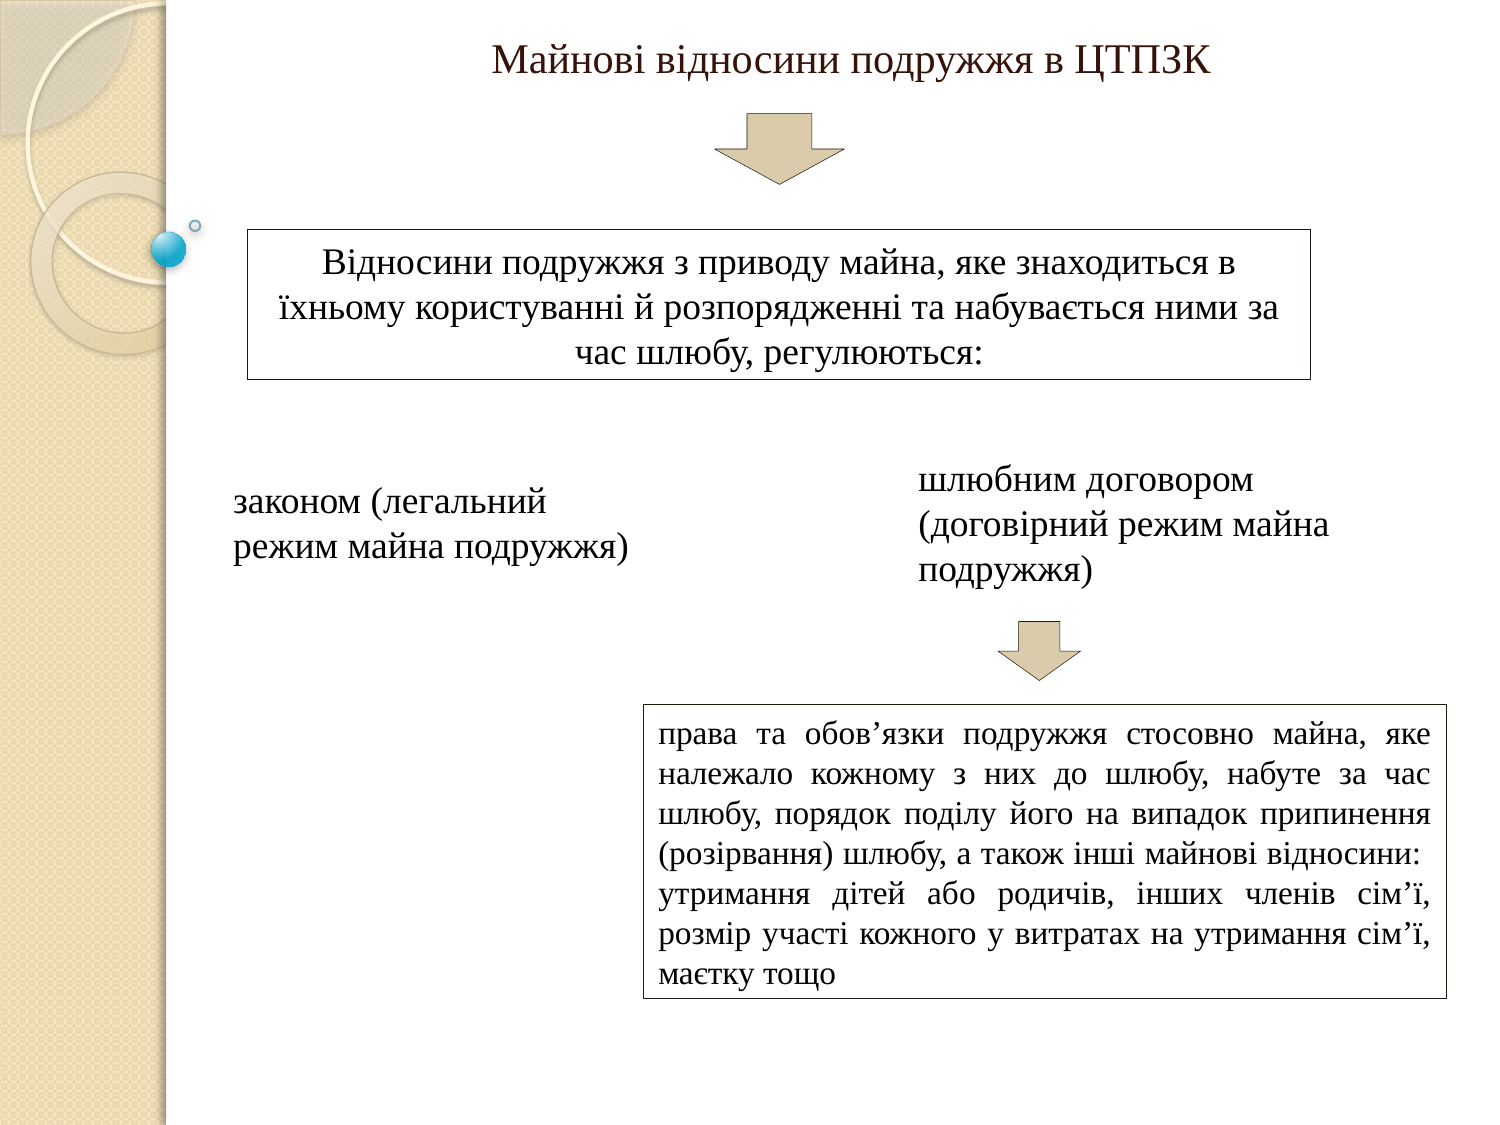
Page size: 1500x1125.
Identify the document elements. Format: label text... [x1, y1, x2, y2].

subtitle Майнові відносини подружжя в ЦТПЗК [242, 30, 1458, 90]
text_box права та обов’язки подружжя стосовно майна, яке належало кожному з них до шлюбу, набуте за час шлюбу, порядок поділу його на випадок припинення (розірвання) шлюбу, а також інші майнові відносини: утримання дітей або родичів, інших членів сім’ї, розмір участі кожного у витратах на утримання сім’ї, маєтку тощо [643, 704, 1447, 999]
text_box [712, 111, 847, 187]
text_box законом (легальний режим майна подружжя) [218, 468, 668, 574]
text_box шлюбним договором (договірний режим майна подружжя) [903, 446, 1376, 596]
text_box [995, 619, 1083, 683]
text_box Відносини подружжя з приводу майна, яке знаходиться в їхньому користуванні й розпорядженні та набувається ними за час шлюбу, регулюються: [247, 229, 1311, 380]
